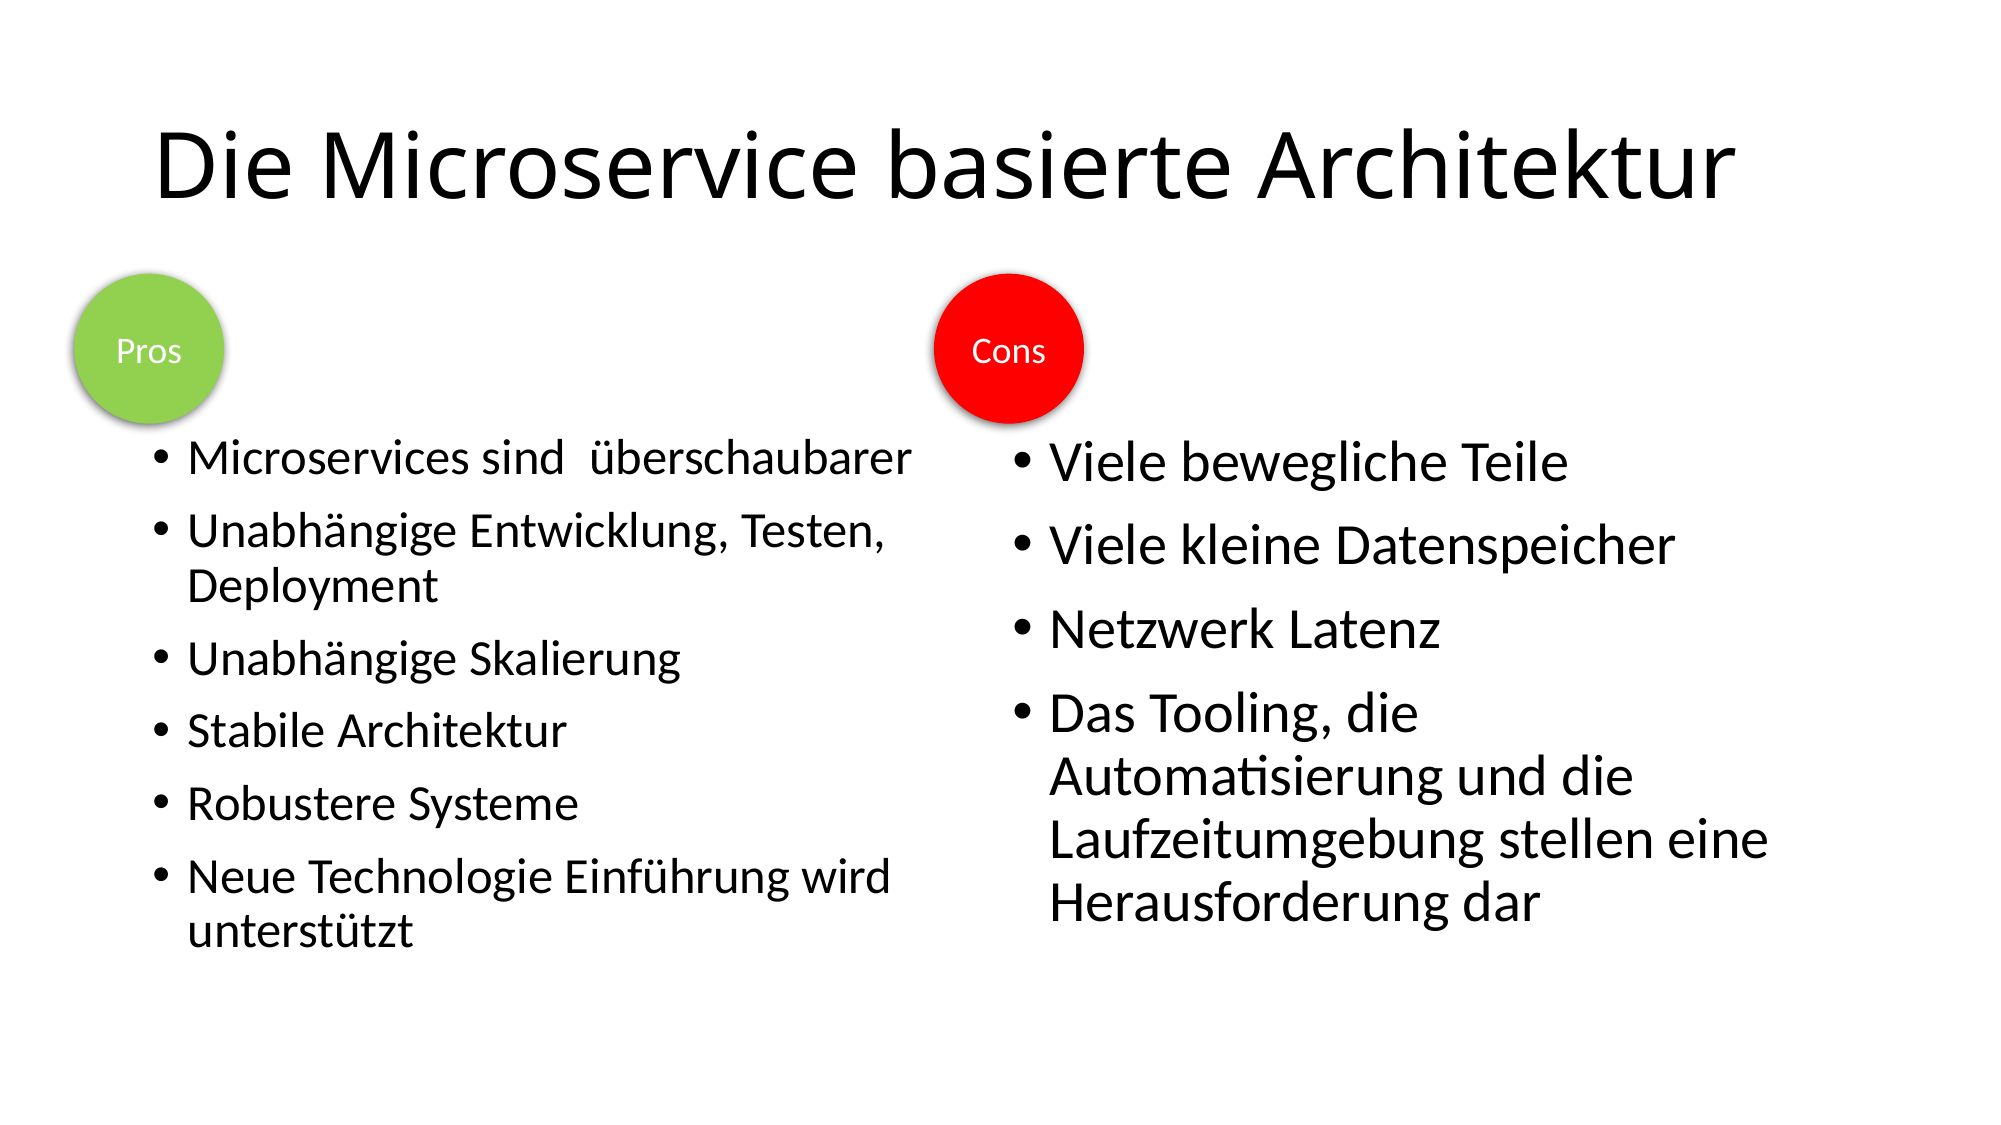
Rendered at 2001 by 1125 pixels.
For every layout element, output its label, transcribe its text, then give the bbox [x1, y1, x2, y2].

title Die Microservice basierte Architektur [137, 59, 1863, 278]
text_box Cons [933, 273, 1084, 423]
text_box Pros [74, 273, 225, 424]
text_box Viele bewegliche Teile Viele kleine Datenspeicher Netzwerk Latenz Das Tooling, die Automatisierung und die Laufzeitumgebung stellen eine Herausforderung dar [997, 423, 1794, 1072]
list Microservices sind überschaubarer Unabhängige Entwicklung, Testen, Deployment Unabhängige Skalierung Stabile Architektur Robustere Systeme Neue Technologie Einführung wird unterstützt [137, 423, 934, 1014]
